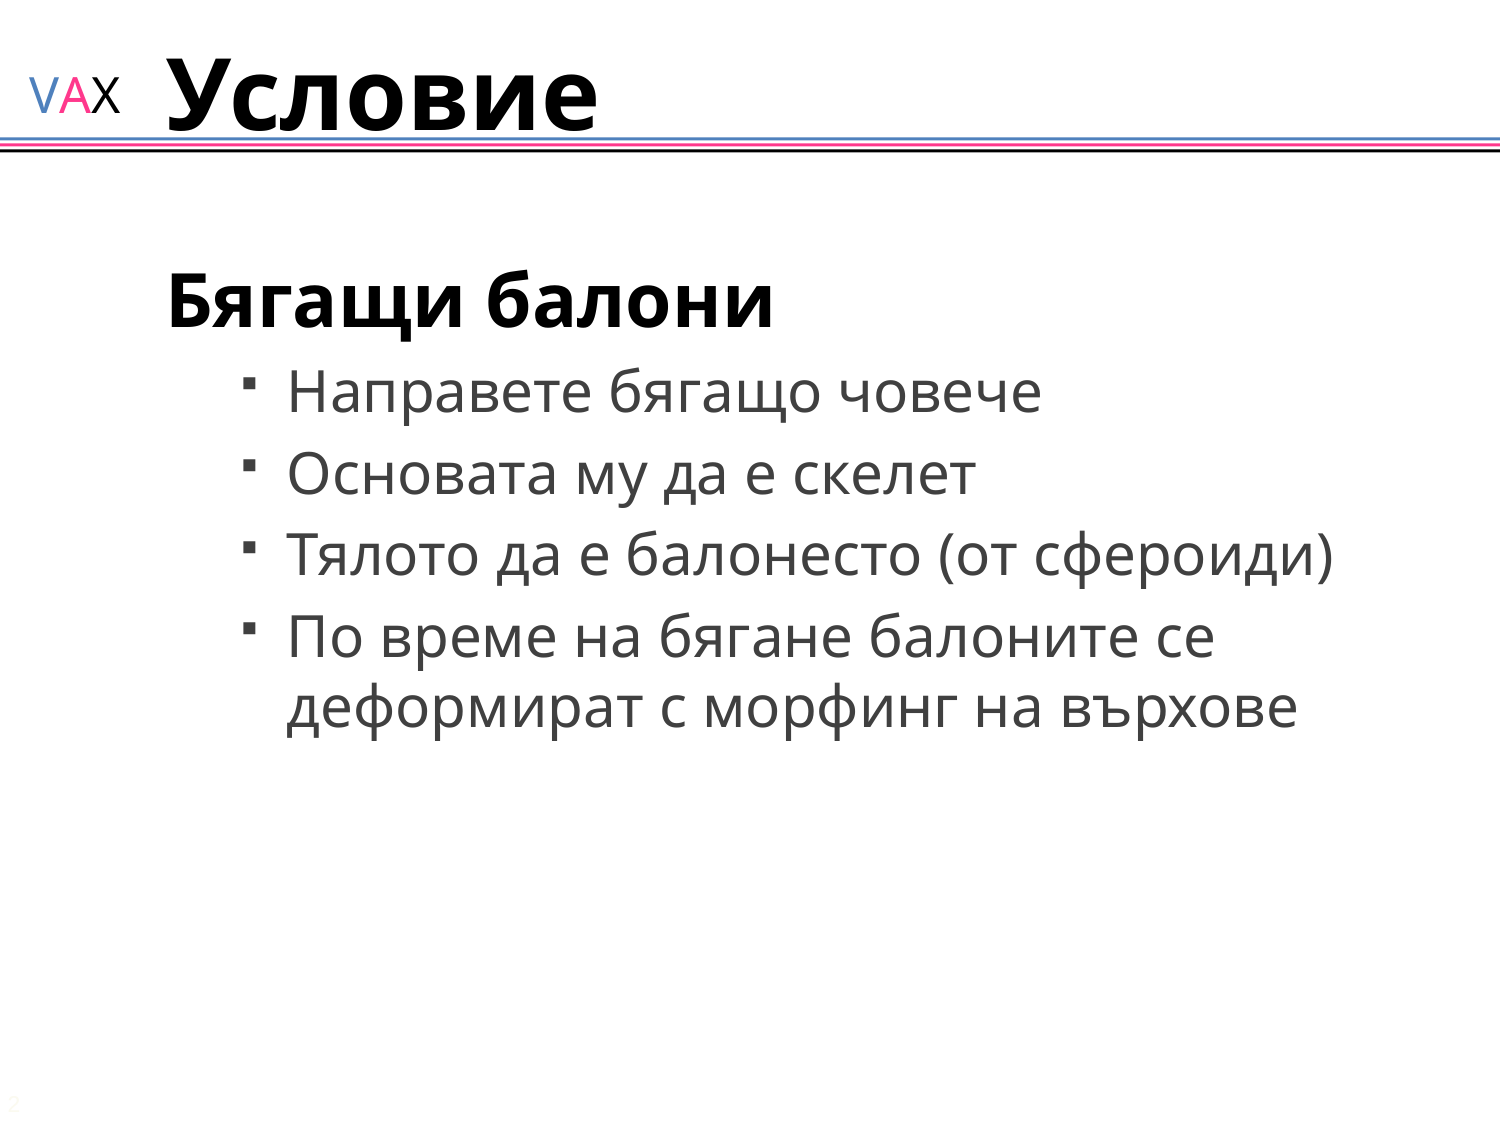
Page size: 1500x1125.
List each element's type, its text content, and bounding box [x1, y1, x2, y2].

title Условие [0, 37, 1500, 144]
list Бягащи балони Направете бягащо човече Основата му да е скелет Тялото да е балонесто (от сфероиди) По време на бягане балоните се деформират с морфинг на върхове [150, 200, 1488, 1113]
